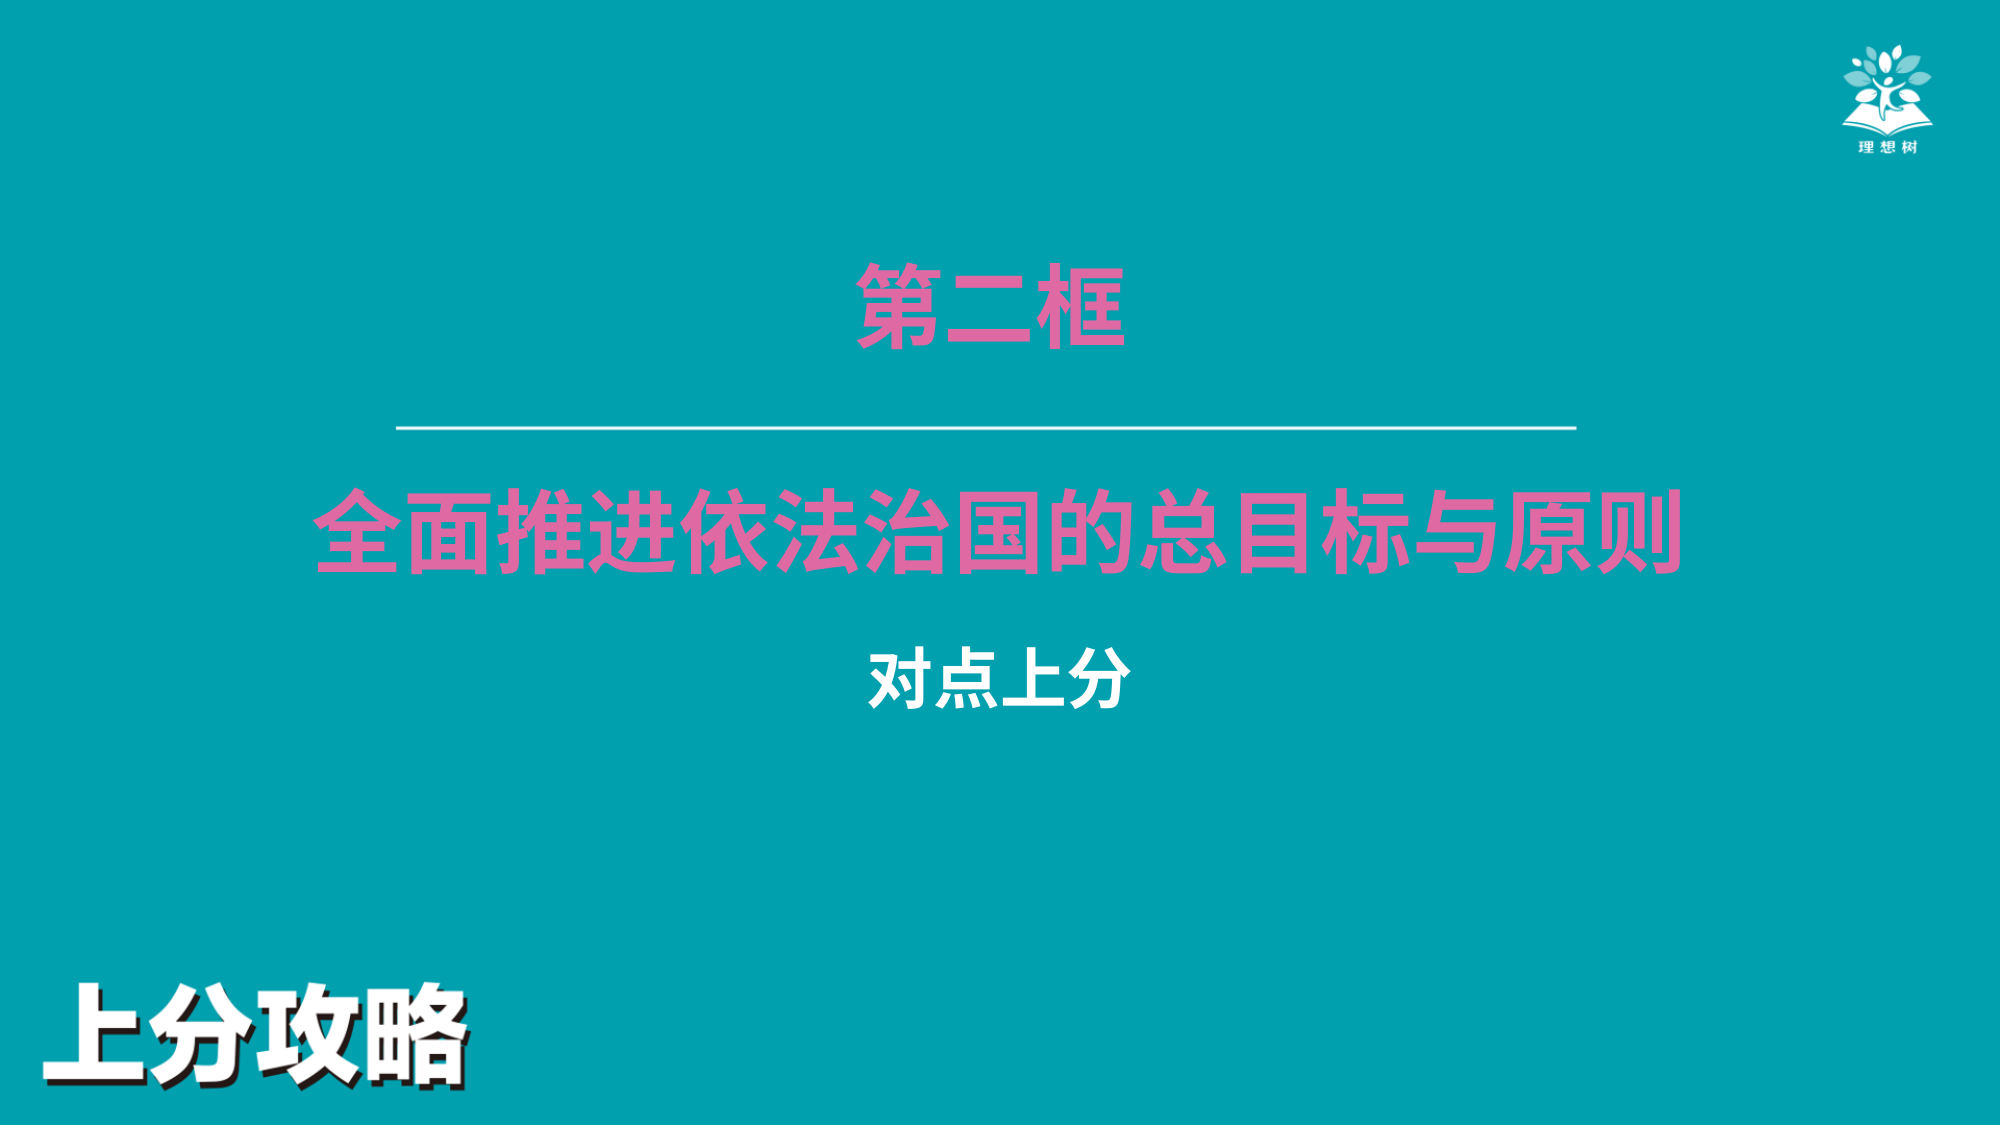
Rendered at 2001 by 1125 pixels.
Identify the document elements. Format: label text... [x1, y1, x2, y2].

text_box 第二框 全面推进依法治国的总目标与原则 [158, 486, 1843, 621]
picture [0, 729, 2000, 1125]
text_box 对点上分 [0, 621, 2000, 729]
picture [0, 0, 2000, 621]
